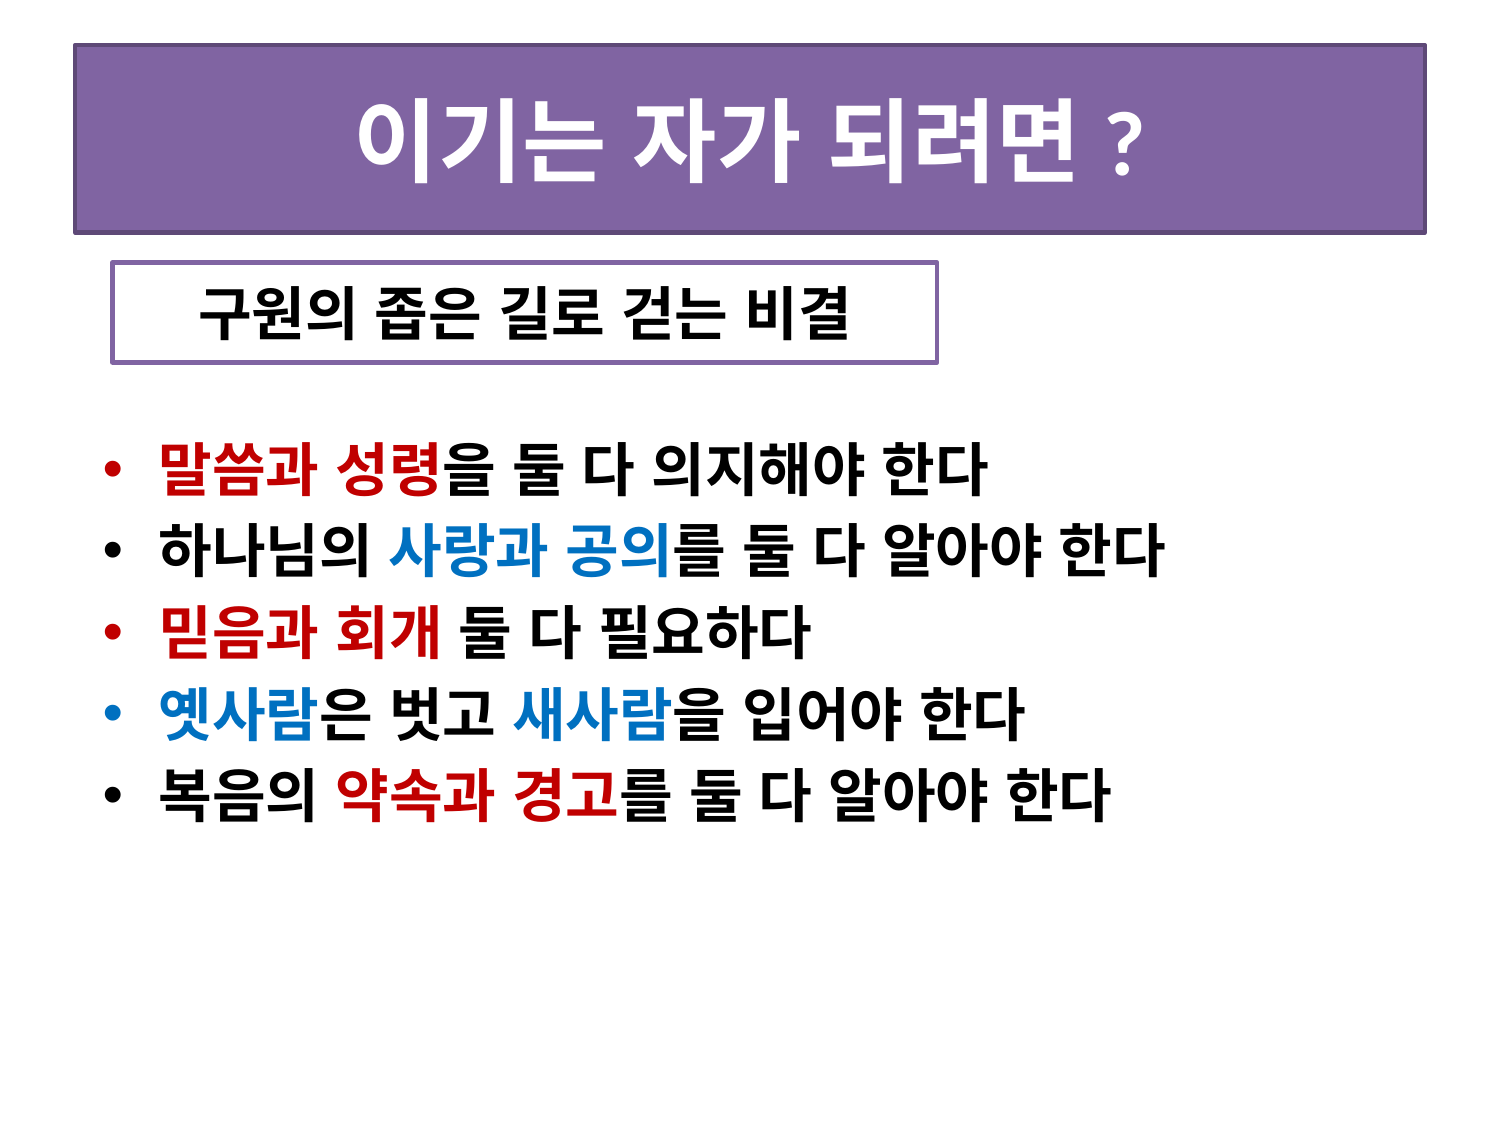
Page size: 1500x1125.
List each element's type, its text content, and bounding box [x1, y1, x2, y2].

list 말씀과 성령을 둘 다 의지해야 한다 하나님의 사랑과 공의를 둘 다 알아야 한다 믿음과 회개 둘 다 필요하다 옛사람은 벗고 새사람을 입어야 한다 복음의 약속과 경고를 둘 다 알아야 한다 [87, 262, 1438, 1005]
text_box 구원의 좁은 길로 걷는 비결 [110, 260, 939, 365]
title 이기는 자가 되려면? [73, 43, 1427, 235]
